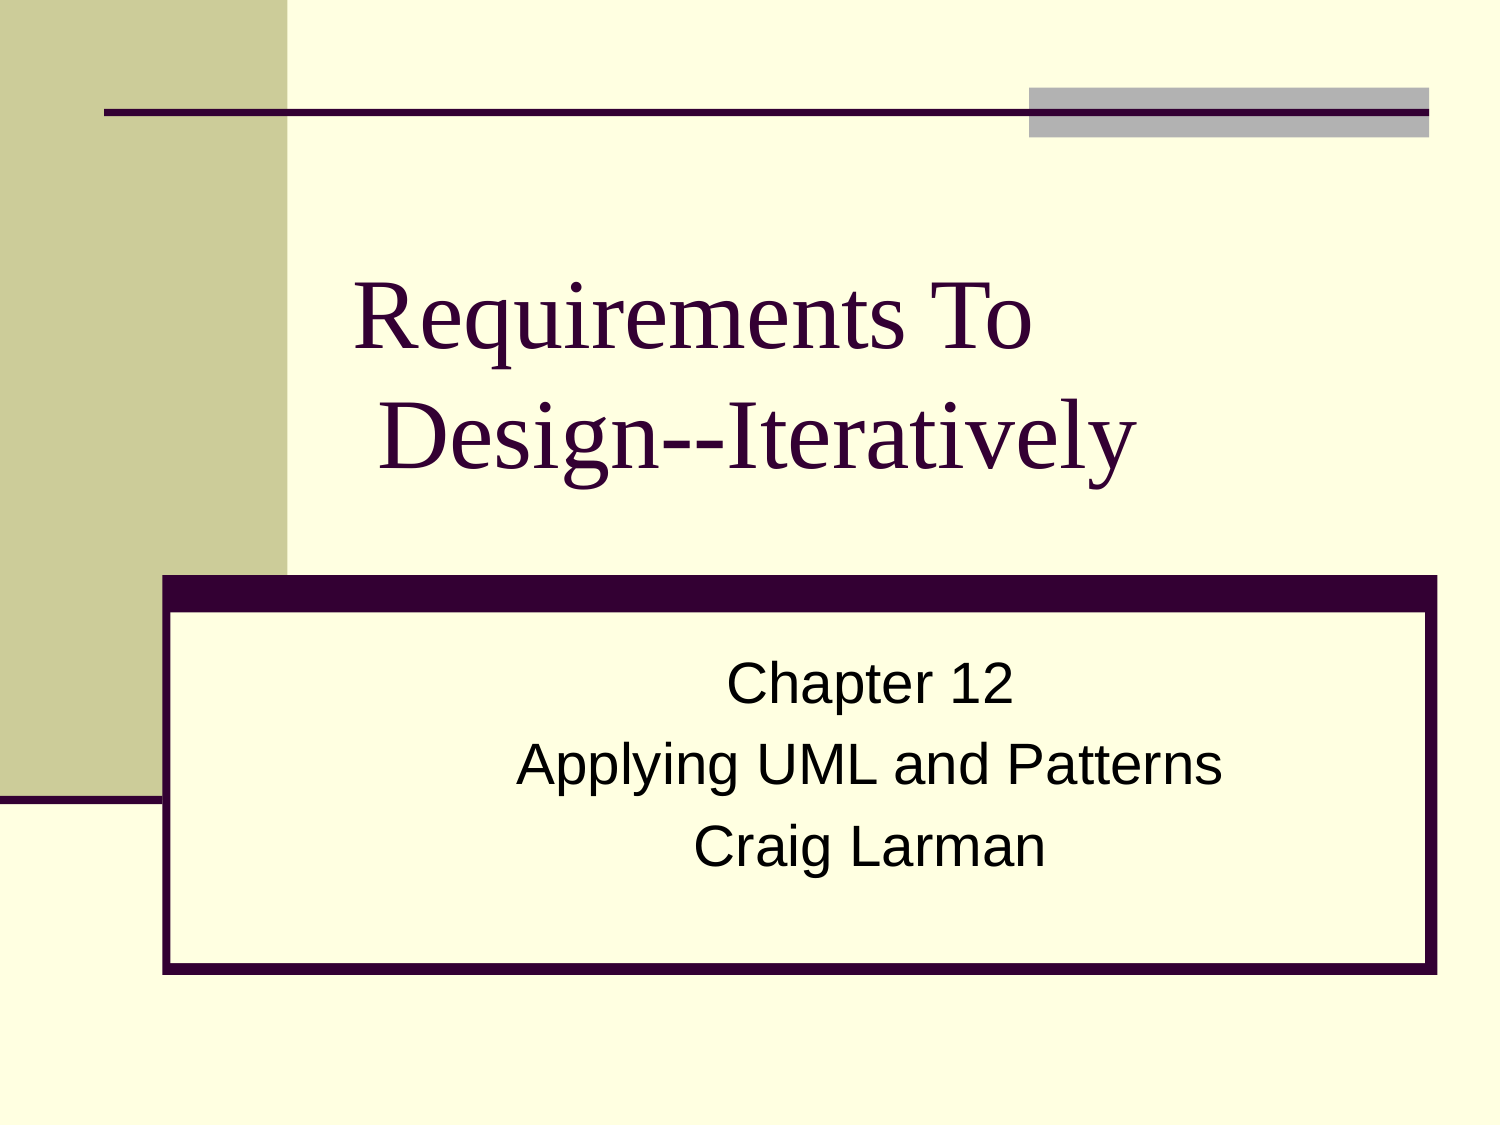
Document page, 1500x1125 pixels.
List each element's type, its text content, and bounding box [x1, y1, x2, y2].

title Requirements To Design--Iteratively [337, 187, 1426, 551]
subtitle Chapter 12 Applying UML and Patterns Craig Larman [299, 572, 1442, 951]
